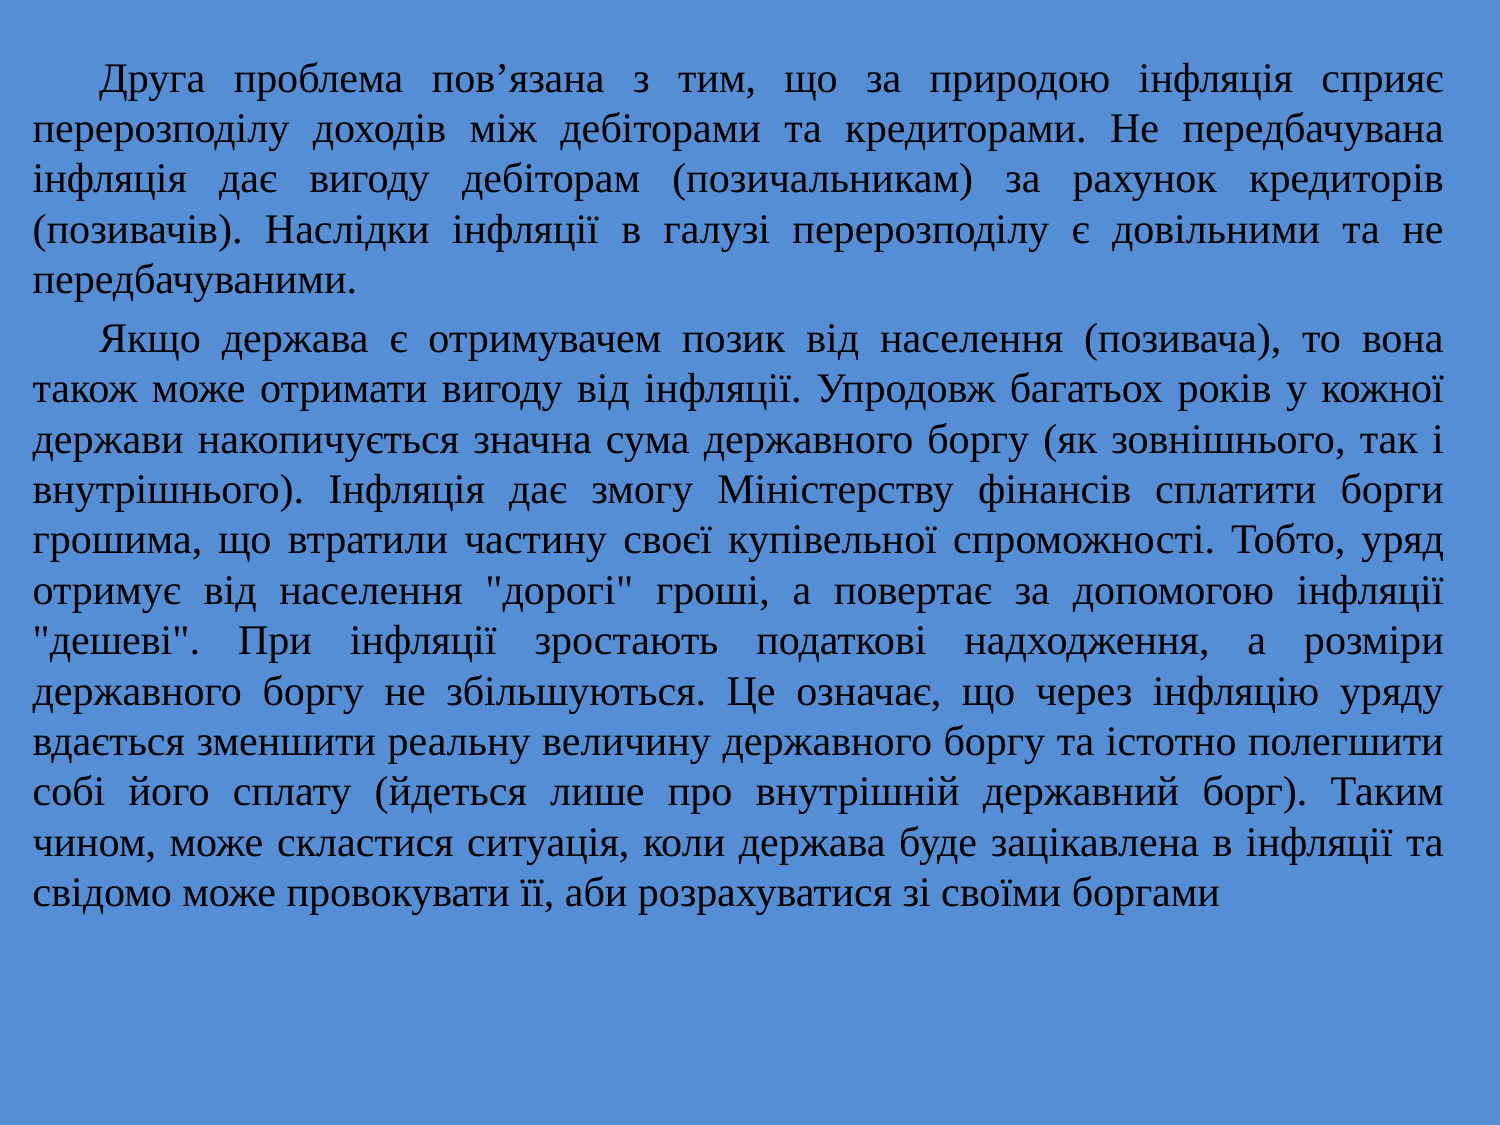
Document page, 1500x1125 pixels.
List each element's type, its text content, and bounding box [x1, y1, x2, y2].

list Друга проблема пов’язана з тим, що за природою інфляція сприяє перерозподілу доходів між дебіторами та кредиторами. Не передбачувана інфляція дає вигоду дебіторам (позичальникам) за рахунок кредиторів (позивачів). Наслідки інфляції в галузі перерозподілу є довільними та не передбачуваними. Якщо держава є отримувачем позик від населення (позивача), то вона також може отримати вигоду від інфляції. Упродовж багатьох років у кожної держави накопичується значна сума державного боргу (як зовнішнього, так і внутрішнього). Інфляція дає змогу Міністерству фінансів сплатити борги грошима, що втратили частину своєї купівельної спроможності. Тобто, уряд отримує від населення "дорогі" гроші, а повертає за допомогою інфляції "дешеві". При інфляції зростають податкові надходження, а розміри державного боргу не збільшуються. Це означає, що через інфляцію уряду вдається зменшити реальну величину державного боргу та істотно полегшити собі його сплату (йдеться лише про внутрішній державний борг). Таким чином, може скластися ситуація, коли держава буде зацікавлена в інфляції та свідомо може провокувати її, аби розрахуватися зі своїми боргами [17, 42, 1459, 941]
